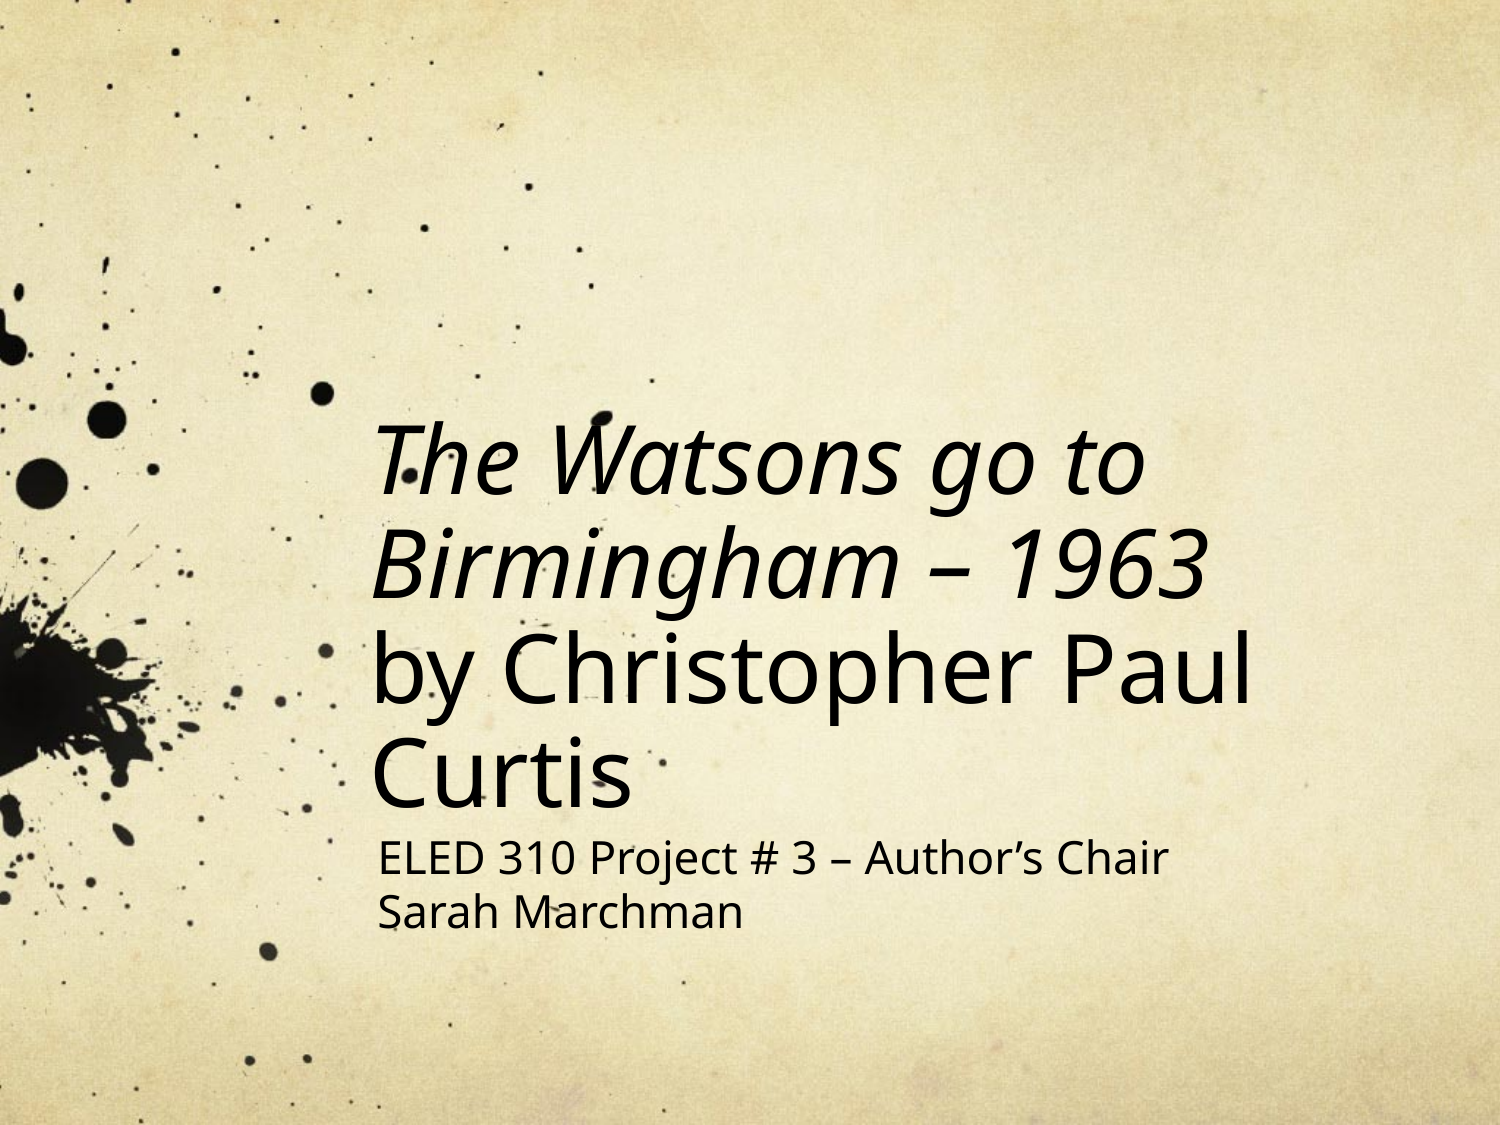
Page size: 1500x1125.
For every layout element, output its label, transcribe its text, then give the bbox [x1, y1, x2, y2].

subtitle ELED 310 Project # 3 – Author’s Chair Sarah Marchman [362, 829, 1425, 1023]
title The Watsons go to Birmingham – 1963 by Christopher Paul Curtis [362, 512, 1425, 827]
picture [0, 0, 1500, 1125]
